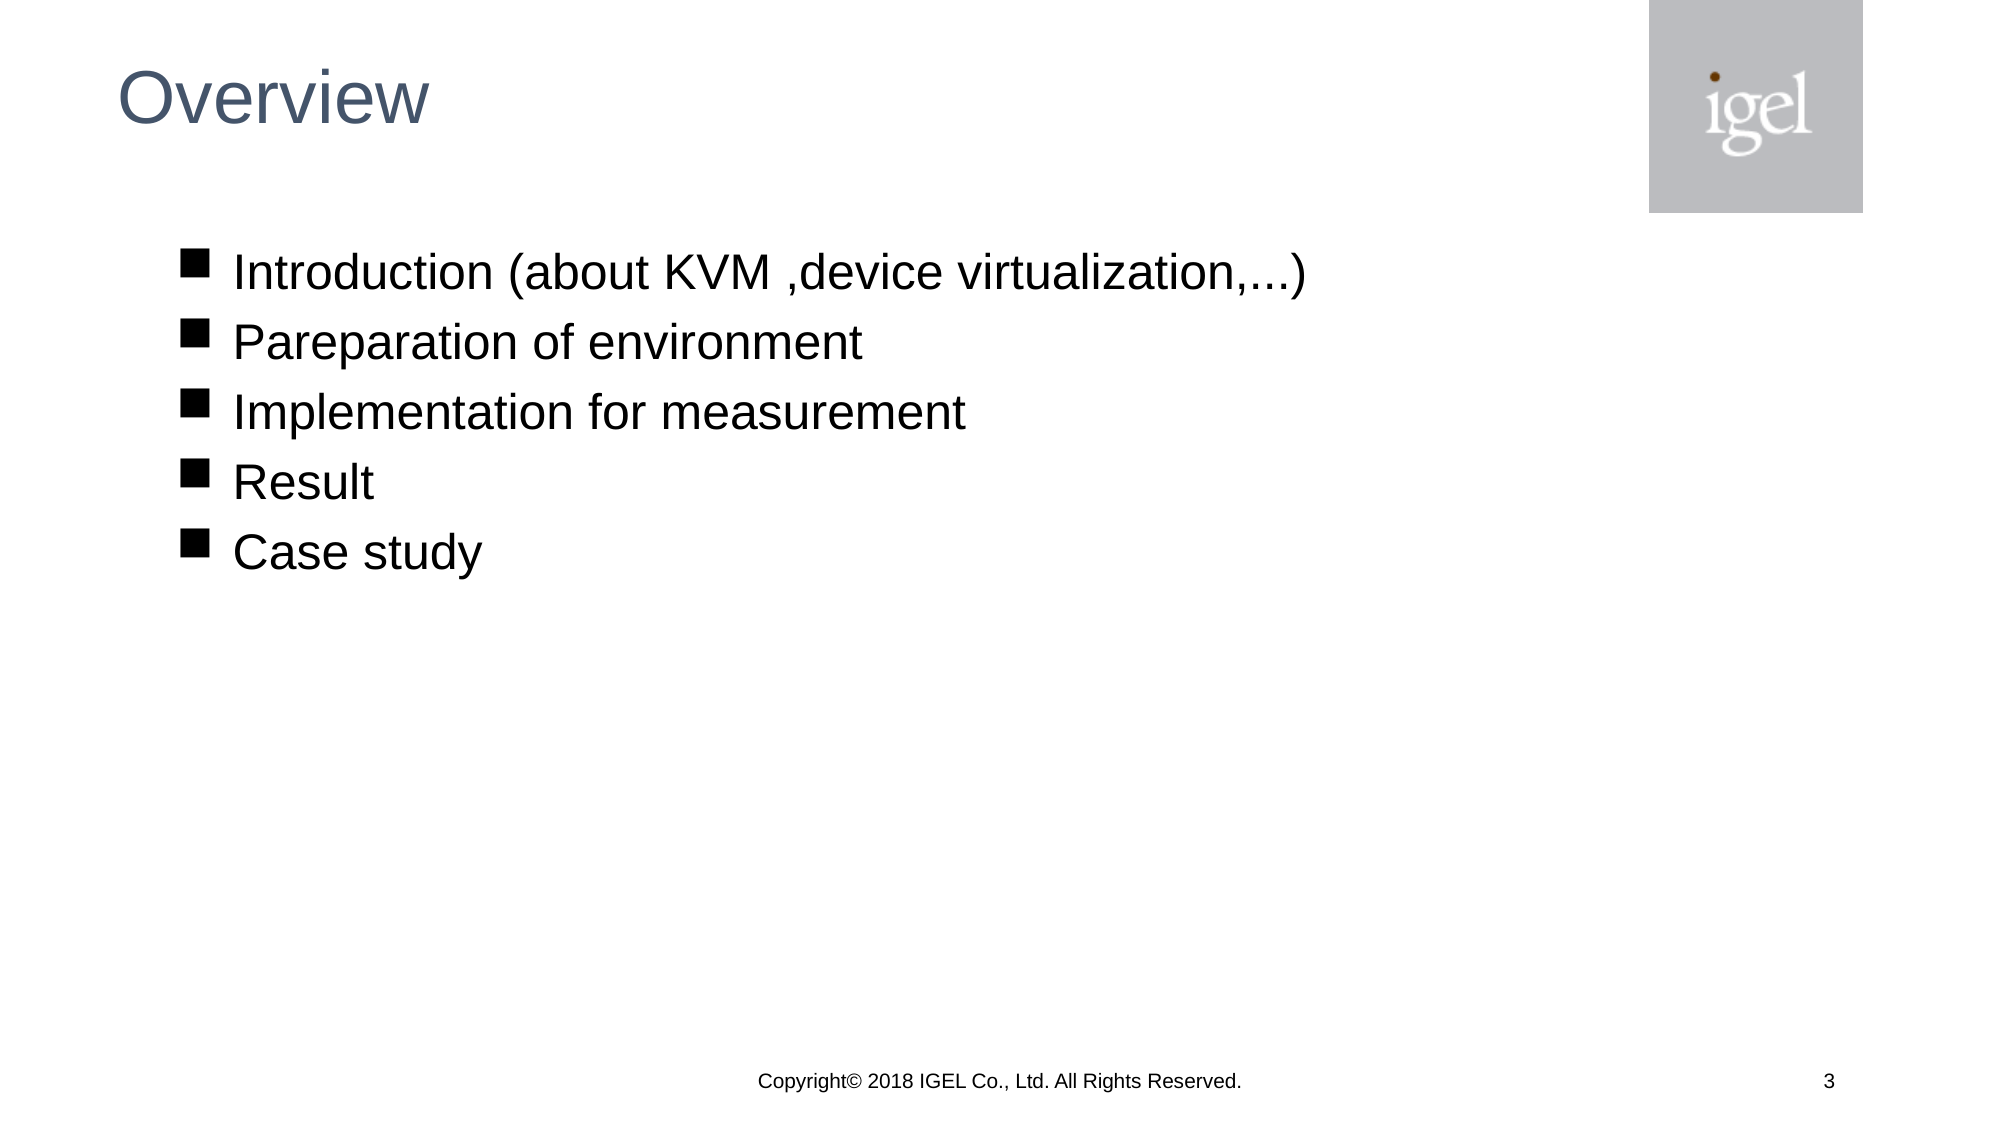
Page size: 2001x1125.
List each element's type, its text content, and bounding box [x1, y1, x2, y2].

title Overview [102, 0, 1583, 188]
footer Copyright© 2018 IGEL Co., Ltd. All Rights Reserved. [574, 1058, 1426, 1101]
slide_number 2 [1433, 1058, 1851, 1101]
picture [1649, 0, 1863, 213]
list Introduction (about KVM ,device virtualization,...) Pareparation of environment Implementation for measurement Result Case study [161, 231, 1780, 1036]
